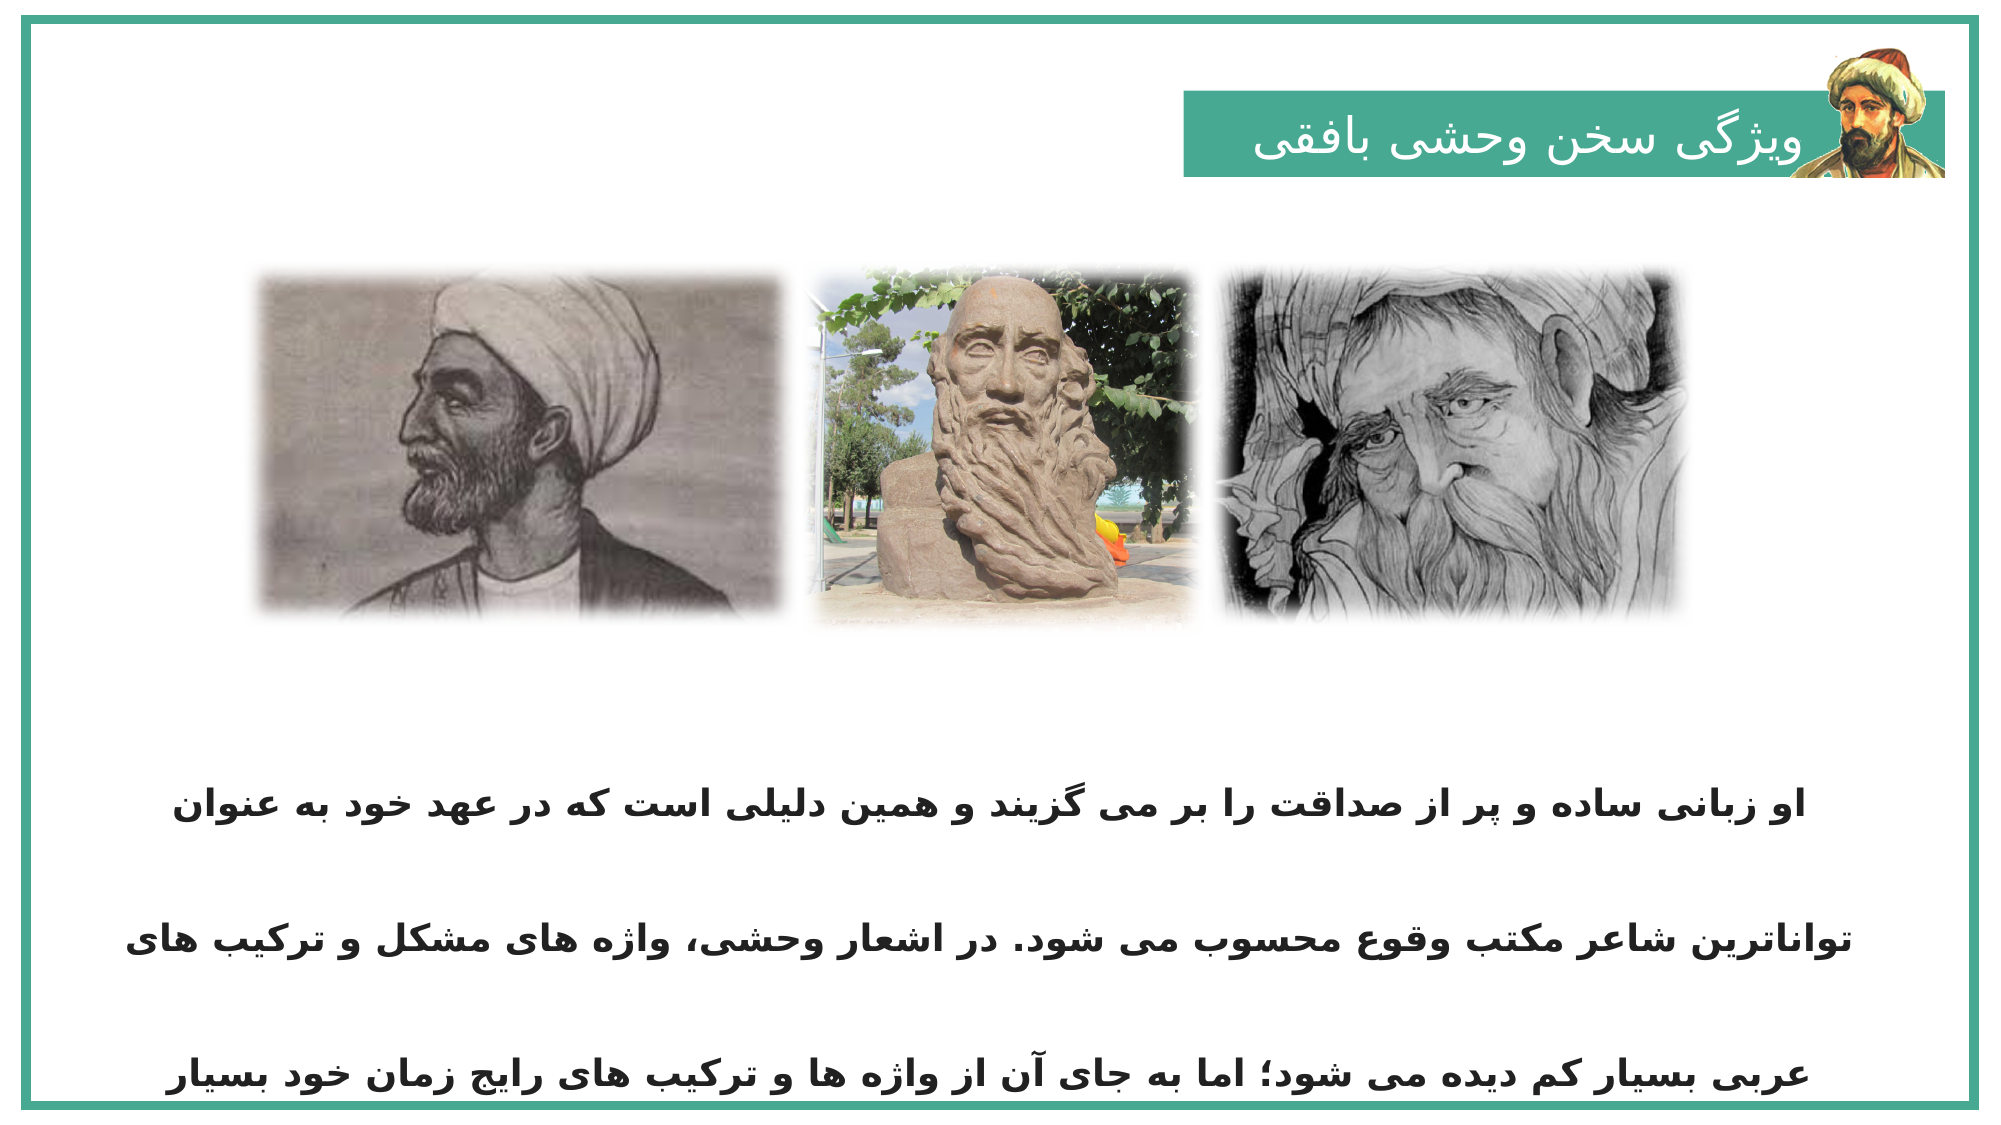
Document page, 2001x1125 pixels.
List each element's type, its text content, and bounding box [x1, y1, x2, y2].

picture [1784, 7, 1945, 178]
text_box ویژگی سخن وحشی بافقی [1228, 96, 1829, 171]
picture [801, 260, 1205, 637]
text_box او زبانی ساده و پر از صداقت را بر می گزیند و همین دلیلی است که در عهد خود به عنوان تواناترین شاعر مکتب وقوع محسوب می شود. در اشعار وحشی، واژه های مشکل و ترکیب های عربی بسیار کم دیده می شود؛ اما به جای آن از واژه ها و ترکیب های رایج زمان خود بسیار استفاده کرده است. [90, 681, 1890, 1125]
picture [1208, 260, 1694, 627]
picture [242, 260, 799, 627]
